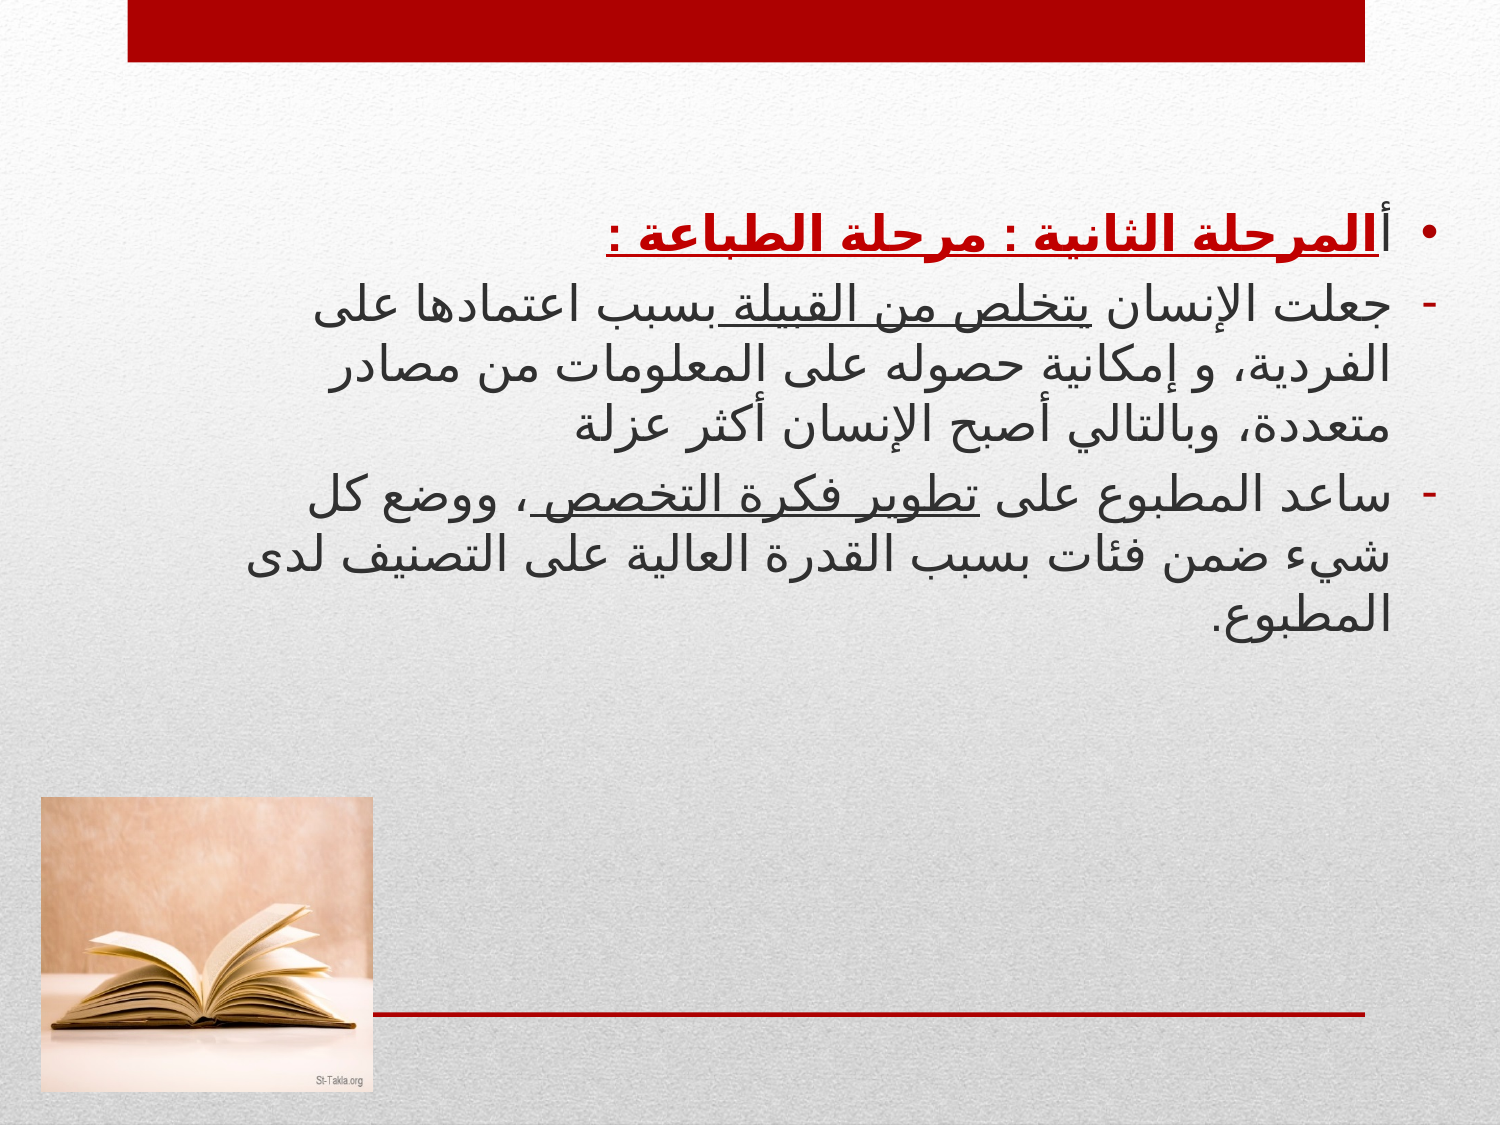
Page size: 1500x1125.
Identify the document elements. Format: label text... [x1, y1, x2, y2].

picture [40, 796, 374, 1093]
list أالمرحلة الثانية : مرحلة الطباعة : جعلت الإنسان يتخلص من القبيلة بسبب اعتمادها على الفردية، و إمكانية حصوله على المعلومات من مصادر متعددة، وبالتالي أصبح الإنسان أكثر عزلة ساعد المطبوع على تطوير فكرة التخصص ، ووضع كل شيء ضمن فئات بسبب القدرة العالية على التصنيف لدى المطبوع. [230, 101, 1454, 799]
